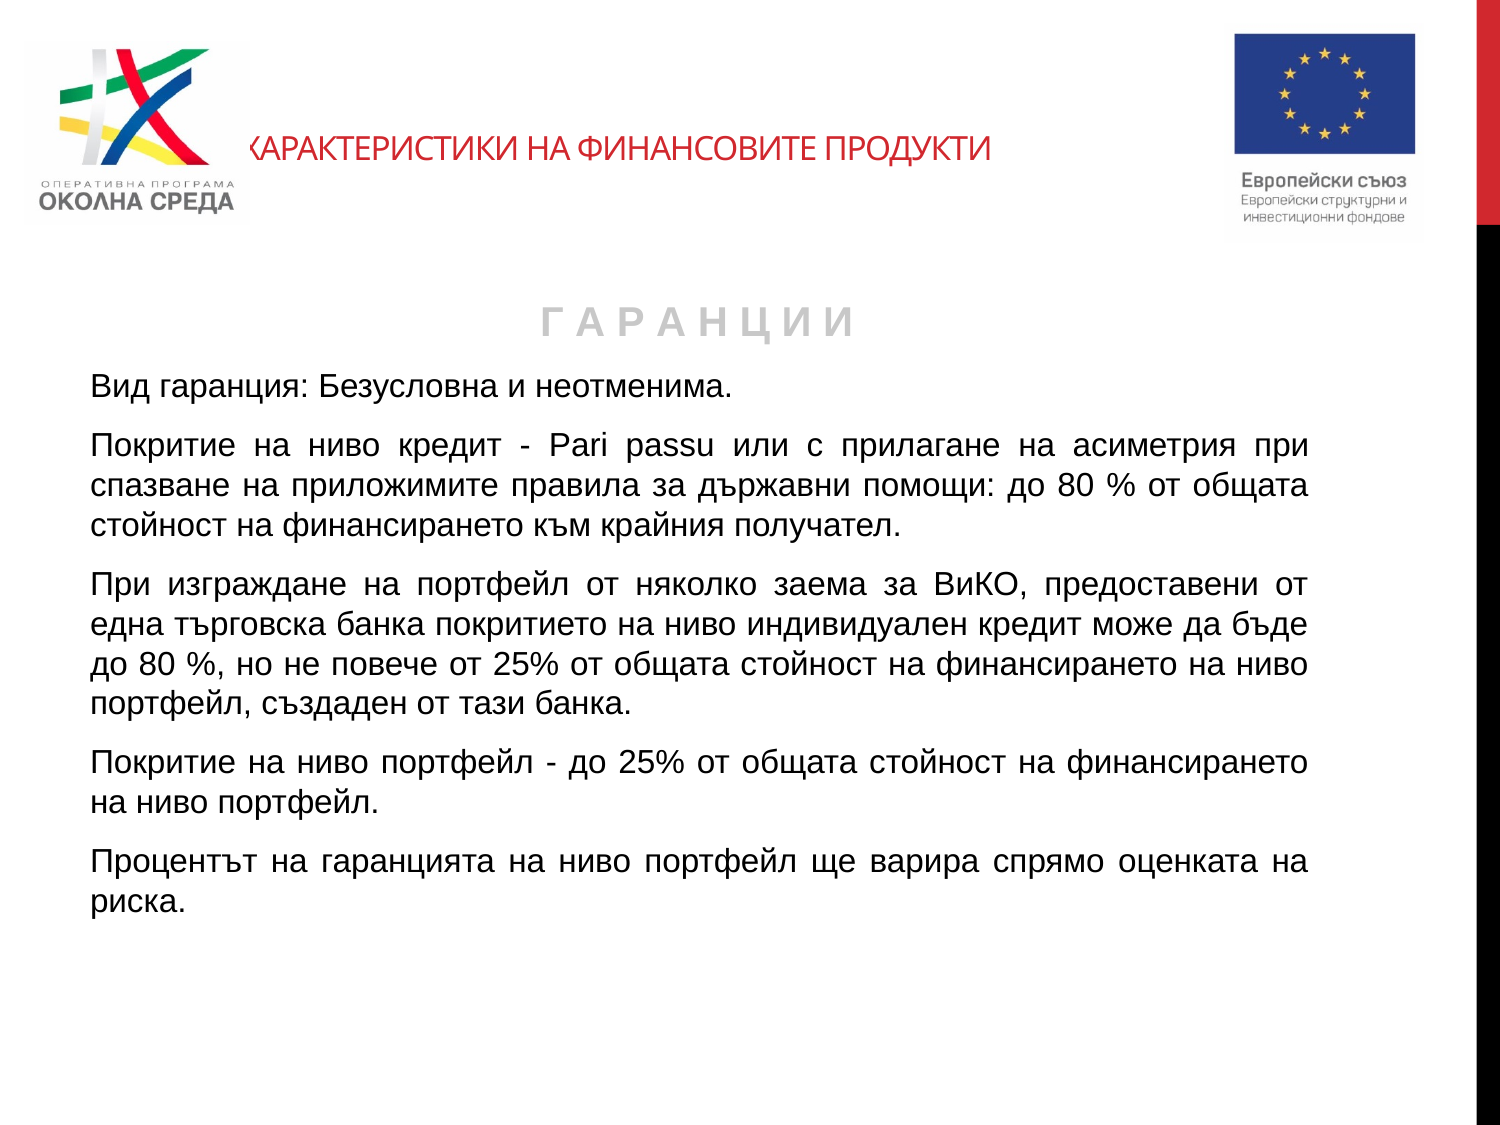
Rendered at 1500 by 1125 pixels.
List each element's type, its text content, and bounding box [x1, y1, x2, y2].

list Г А Р А Н Ц И И Вид гаранция: Безусловна и неотменима. Покритие на ниво кредит - Pari passu или с прилагане на асиметрия при спазване на приложимите правила за държавни помощи: до 80 % от общата стойност на финансирането към крайния получател. При изграждане на портфейл от няколко заема за ВиКО, предоставени от една търговска банка покритието на ниво индивидуален кредит може да бъде до 80 %, но не повече от 25% от общата стойност на финансирането на ниво портфейл, създаден от тази банка. Покритие на ниво портфейл - до 25% от общата стойност на финансирането на ниво портфейл. Процентът на гаранцията на ниво портфейл ще варира спрямо оценката на риска. [75, 287, 1325, 1005]
picture [24, 40, 250, 226]
picture [1224, 23, 1425, 244]
title Характеристики на финансовите продукти [75, 20, 1226, 175]
